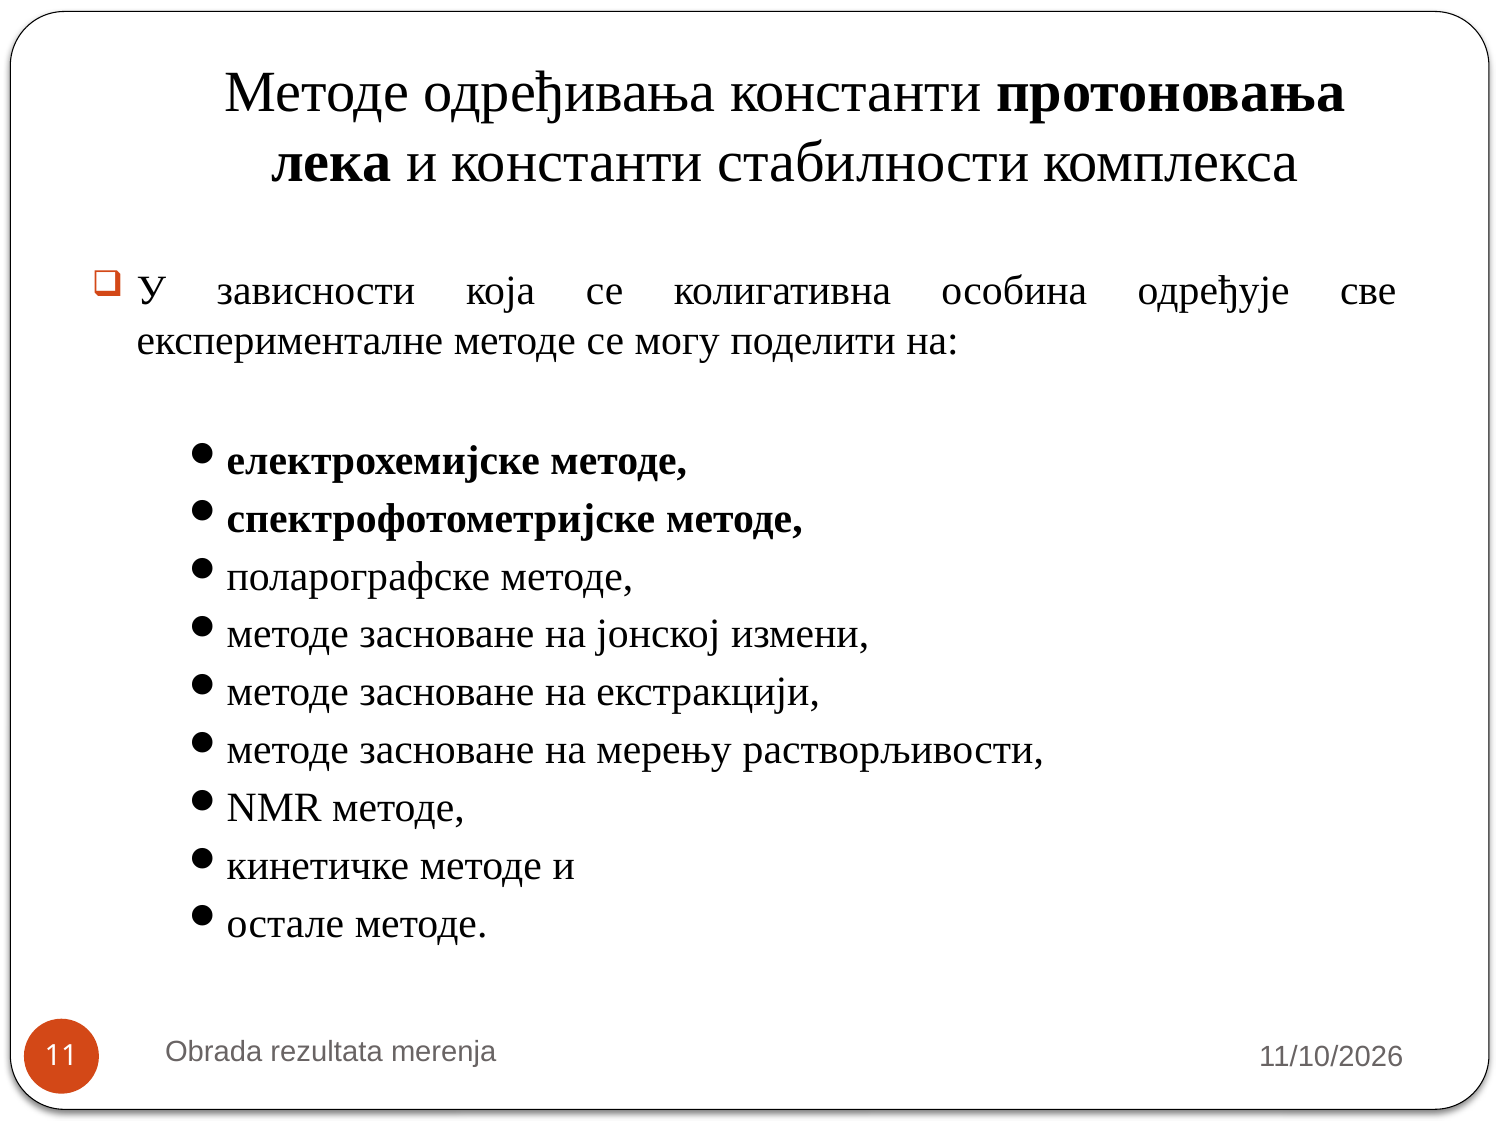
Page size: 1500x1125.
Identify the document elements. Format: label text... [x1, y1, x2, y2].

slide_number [1012, 1015, 1419, 1094]
footer Obrada rezultata merenja [150, 1012, 800, 1088]
list У зависности која се колигативна особина одређује све експерименталне методе се могу поделити на: електрохемијске методе, спектрофотометријске методе, поларографске методе, методе засноване на јонској измени, методе засноване на екстракцији, методе засноване на мерењу растворљивости, NMR методе, кинетичке методе и остале методе. [76, 255, 1412, 988]
title Методе одређивања константи протоновања лека и константи стабилности комплекса [147, 54, 1423, 209]
slide_number 11 [23, 1018, 99, 1094]
